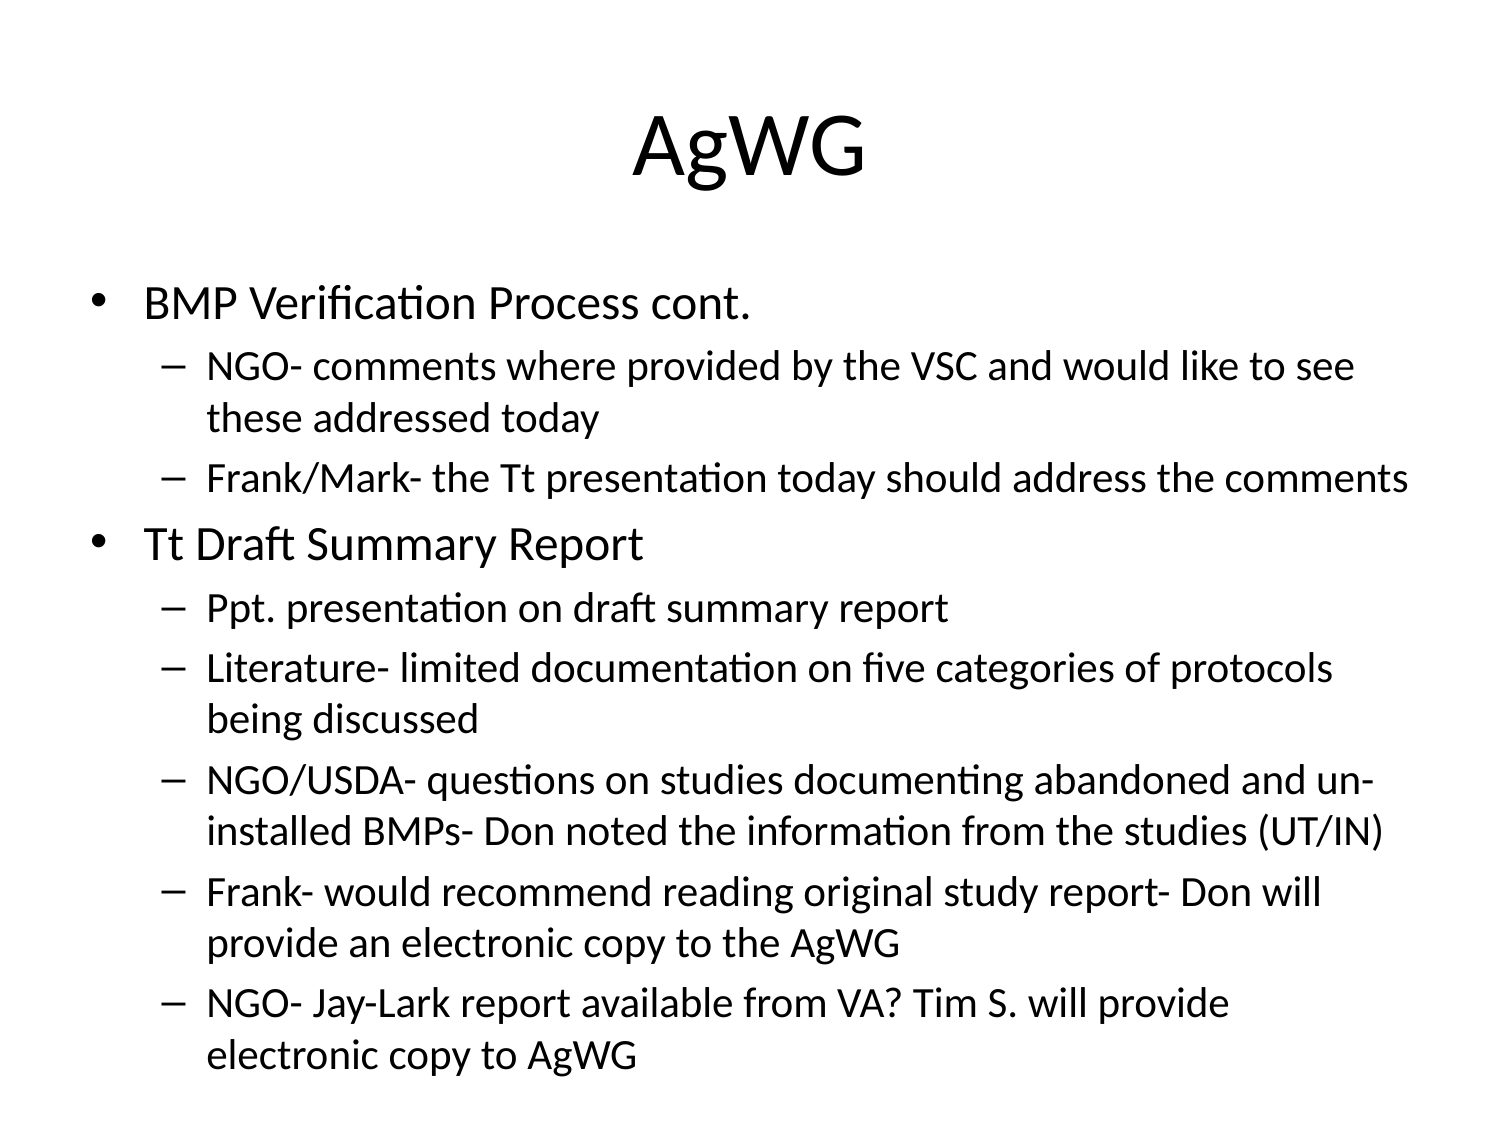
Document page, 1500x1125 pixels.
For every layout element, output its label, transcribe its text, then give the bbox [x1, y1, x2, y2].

list BMP Verification Process cont. NGO- comments where provided by the VSC and would like to see these addressed today Frank/Mark- the Tt presentation today should address the comments Tt Draft Summary Report Ppt. presentation on draft summary report Literature- limited documentation on five categories of protocols being discussed NGO/USDA- questions on studies documenting abandoned and un-installed BMPs- Don noted the information from the studies (UT/IN) Frank- would recommend reading original study report- Don will provide an electronic copy to the AgWG NGO- Jay-Lark report available from VA? Tim S. will provide electronic copy to AgWG [75, 262, 1425, 1125]
title AgWG [75, 45, 1425, 233]
